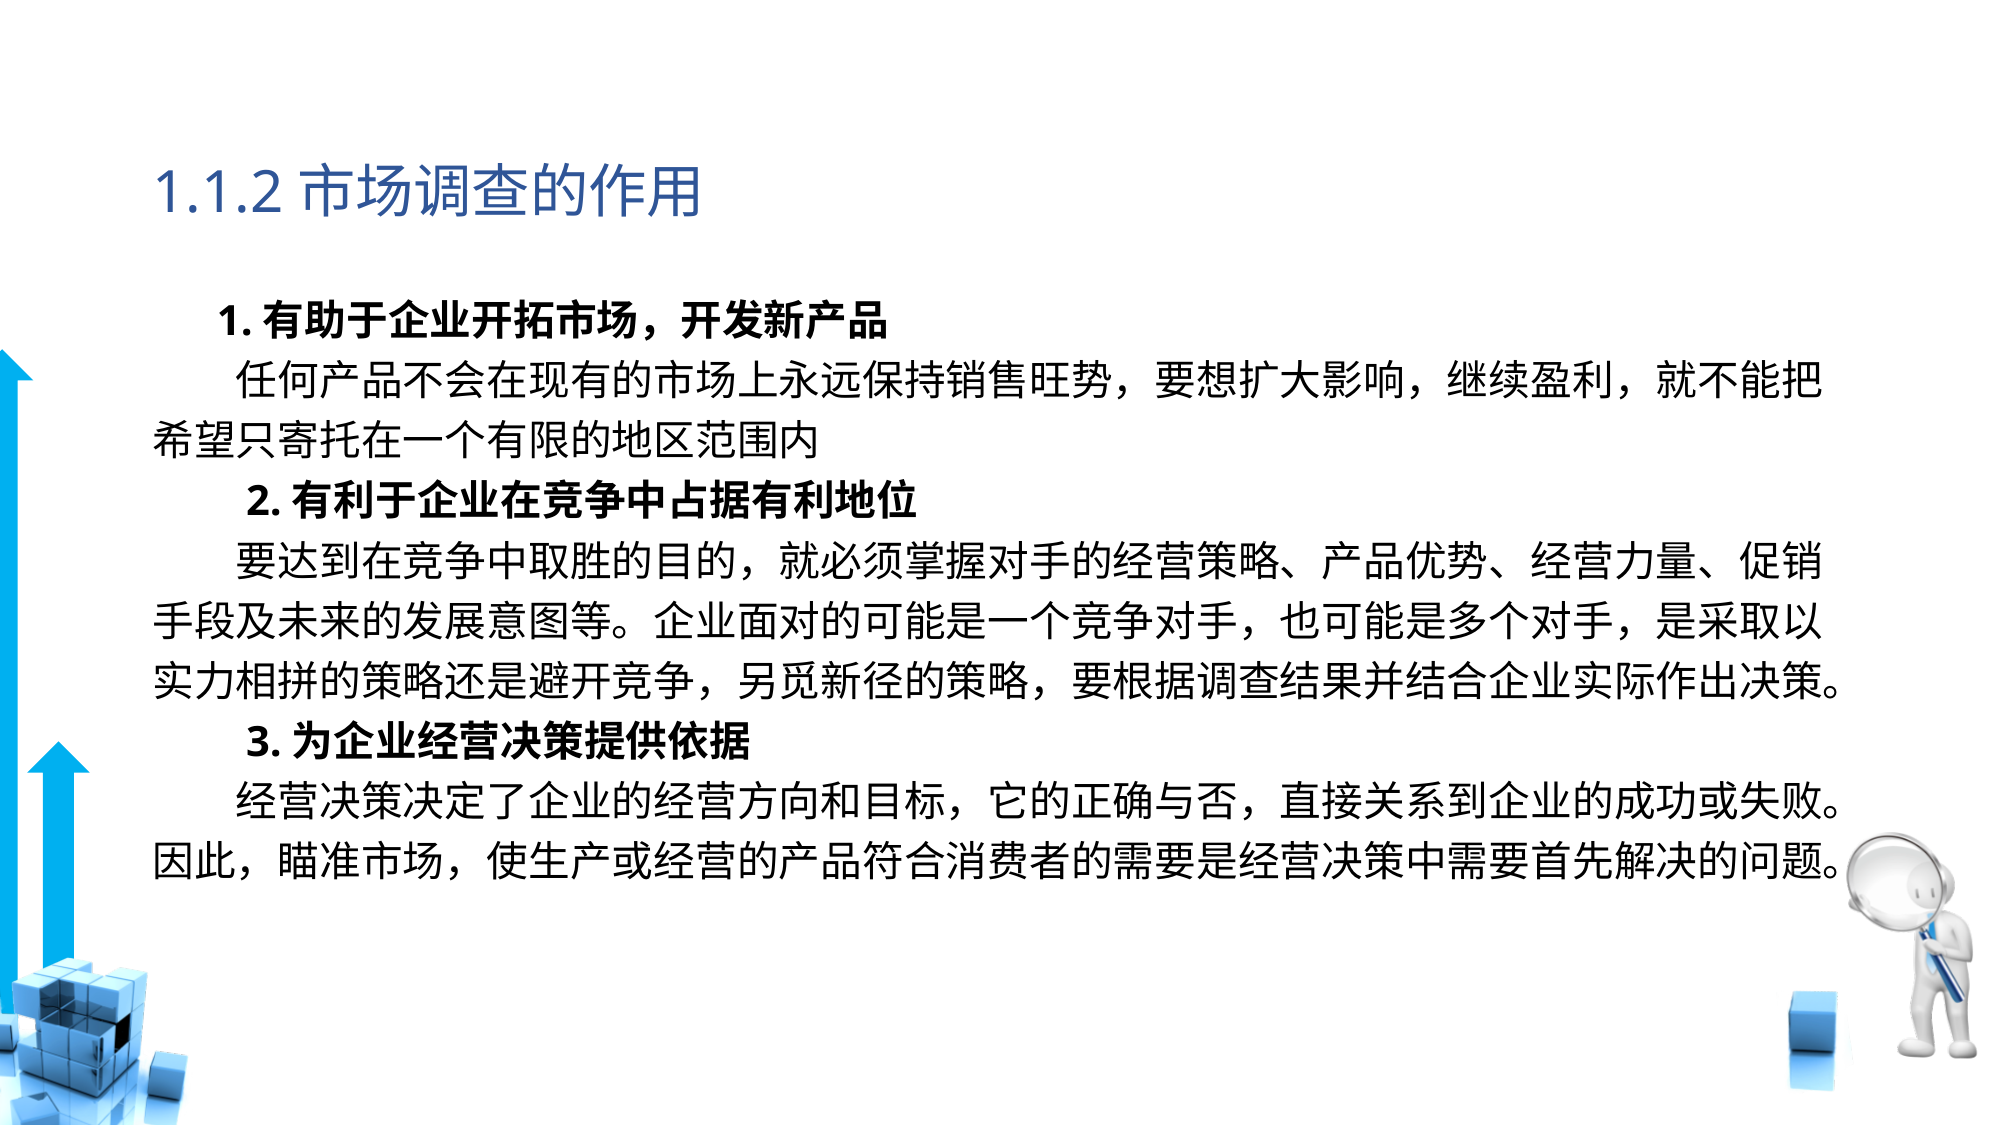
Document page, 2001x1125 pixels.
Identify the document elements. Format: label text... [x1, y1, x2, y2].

title 1.1.2市场调查的作用 1.有助于企业开拓市场，开发新产品 任何产品不会在现有的市场上永远保持销售旺势，要想扩大影响，继续盈利，就不能把希望只寄托在一个有限的地区范围内 2.有利于企业在竞争中占据有利地位 要达到在竞争中取胜的目的，就必须掌握对手的经营策略、产品优势、经营力量、促销手段及未来的发展意图等。企业面对的可能是一个竞争对手，也可能是多个对手，是采取以实力相拼的策略还是避开竞争，另觅新径的策略，要根据调查结果并结合企业实际作出决策。 3.为企业经营决策提供依据 经营决策决定了企业的经营方向和目标，它的正确与否，直接关系到企业的成功或失败。因此，瞄准市场，使生产或经营的产品符合消费者的需要是经营决策中需要首先解决的问题。 [137, 132, 1863, 1003]
picture [1750, 832, 1994, 1102]
picture [0, 948, 193, 1125]
